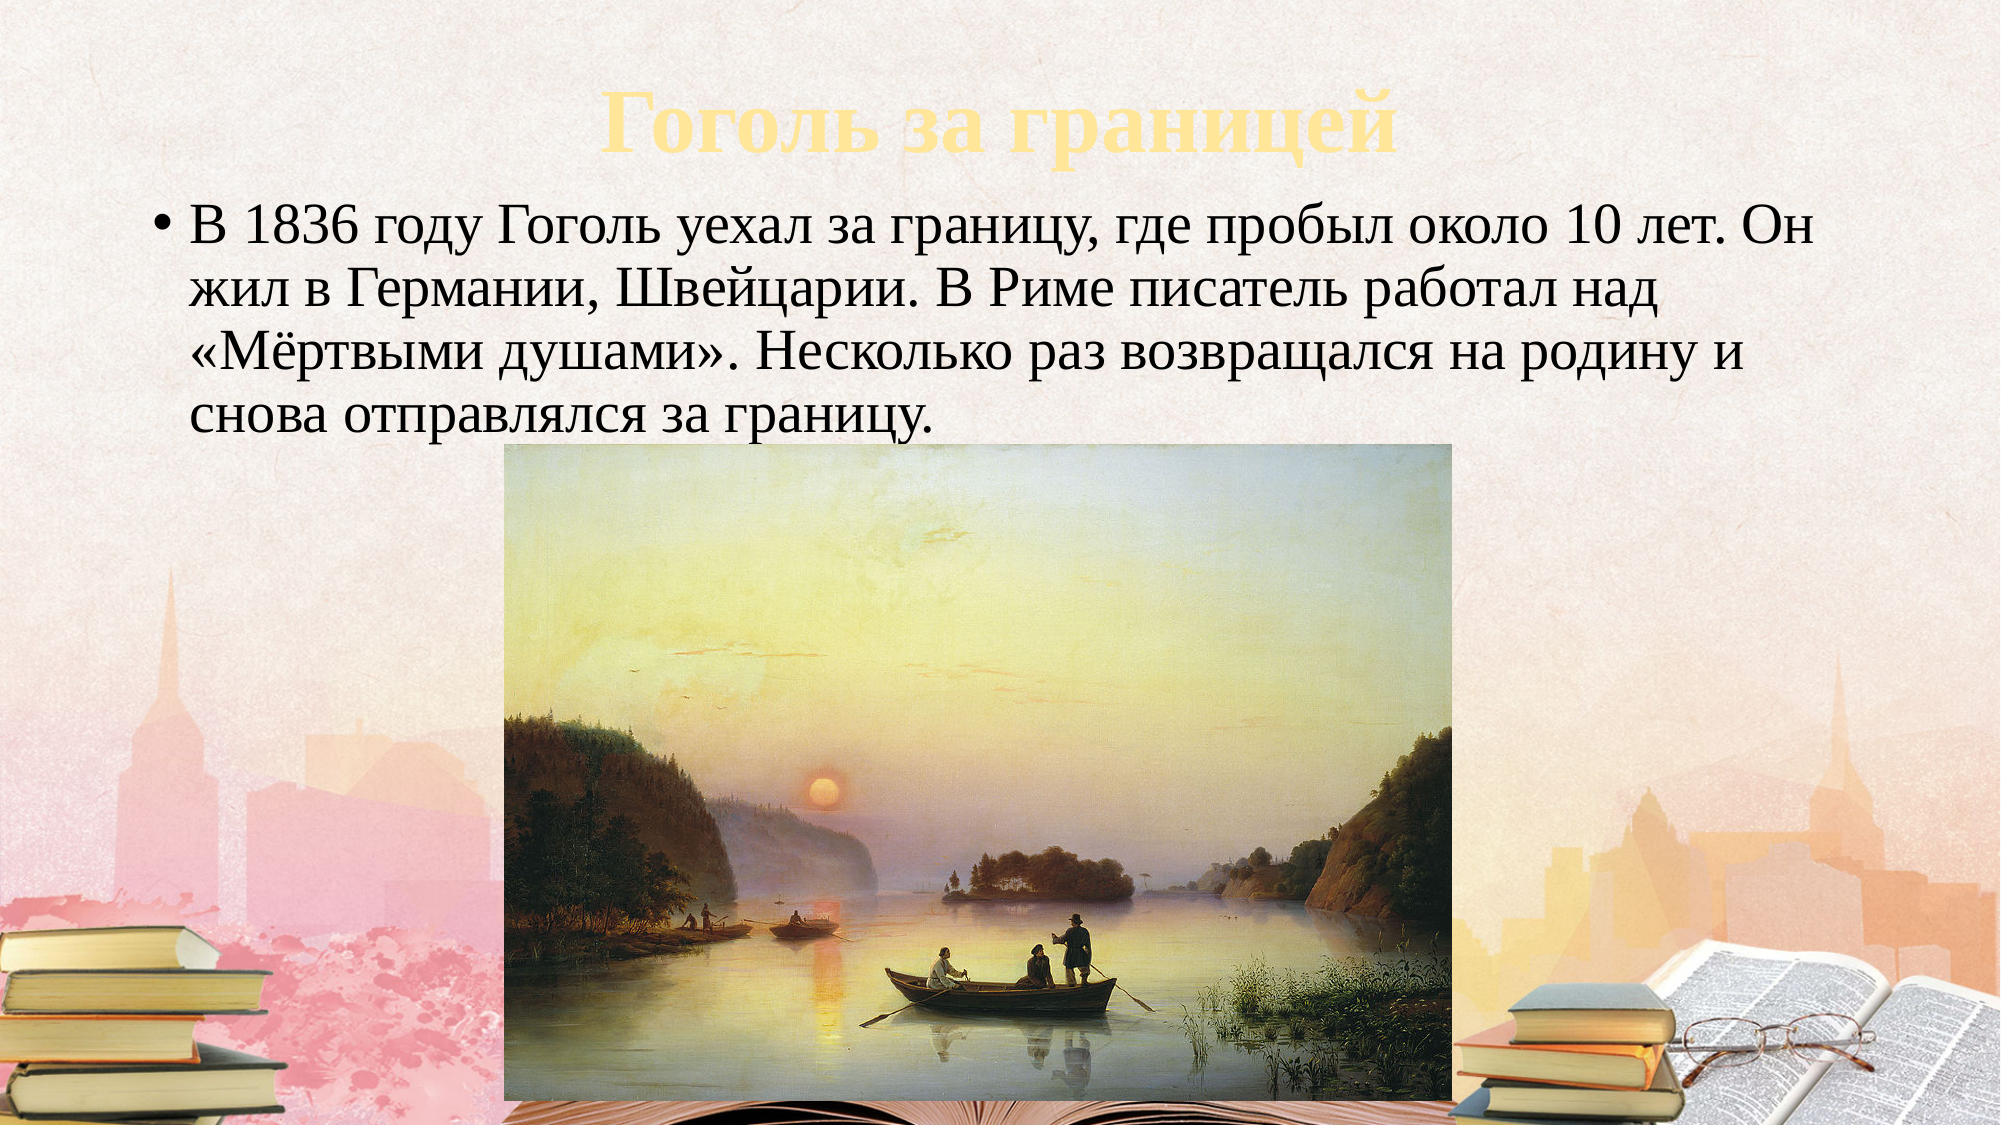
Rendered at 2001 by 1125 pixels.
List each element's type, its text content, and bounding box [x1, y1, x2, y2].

picture [0, 0, 2001, 1125]
title Гоголь за границей [137, 59, 1863, 185]
list В 1836 году Гоголь уехал за границу, где пробыл около 10 лет. Он жил в Германии, Швейцарии. В Риме писатель работал над «Мёртвыми душами». Несколько раз возвращался на родину и снова отправлялся за границу. [137, 185, 1863, 900]
